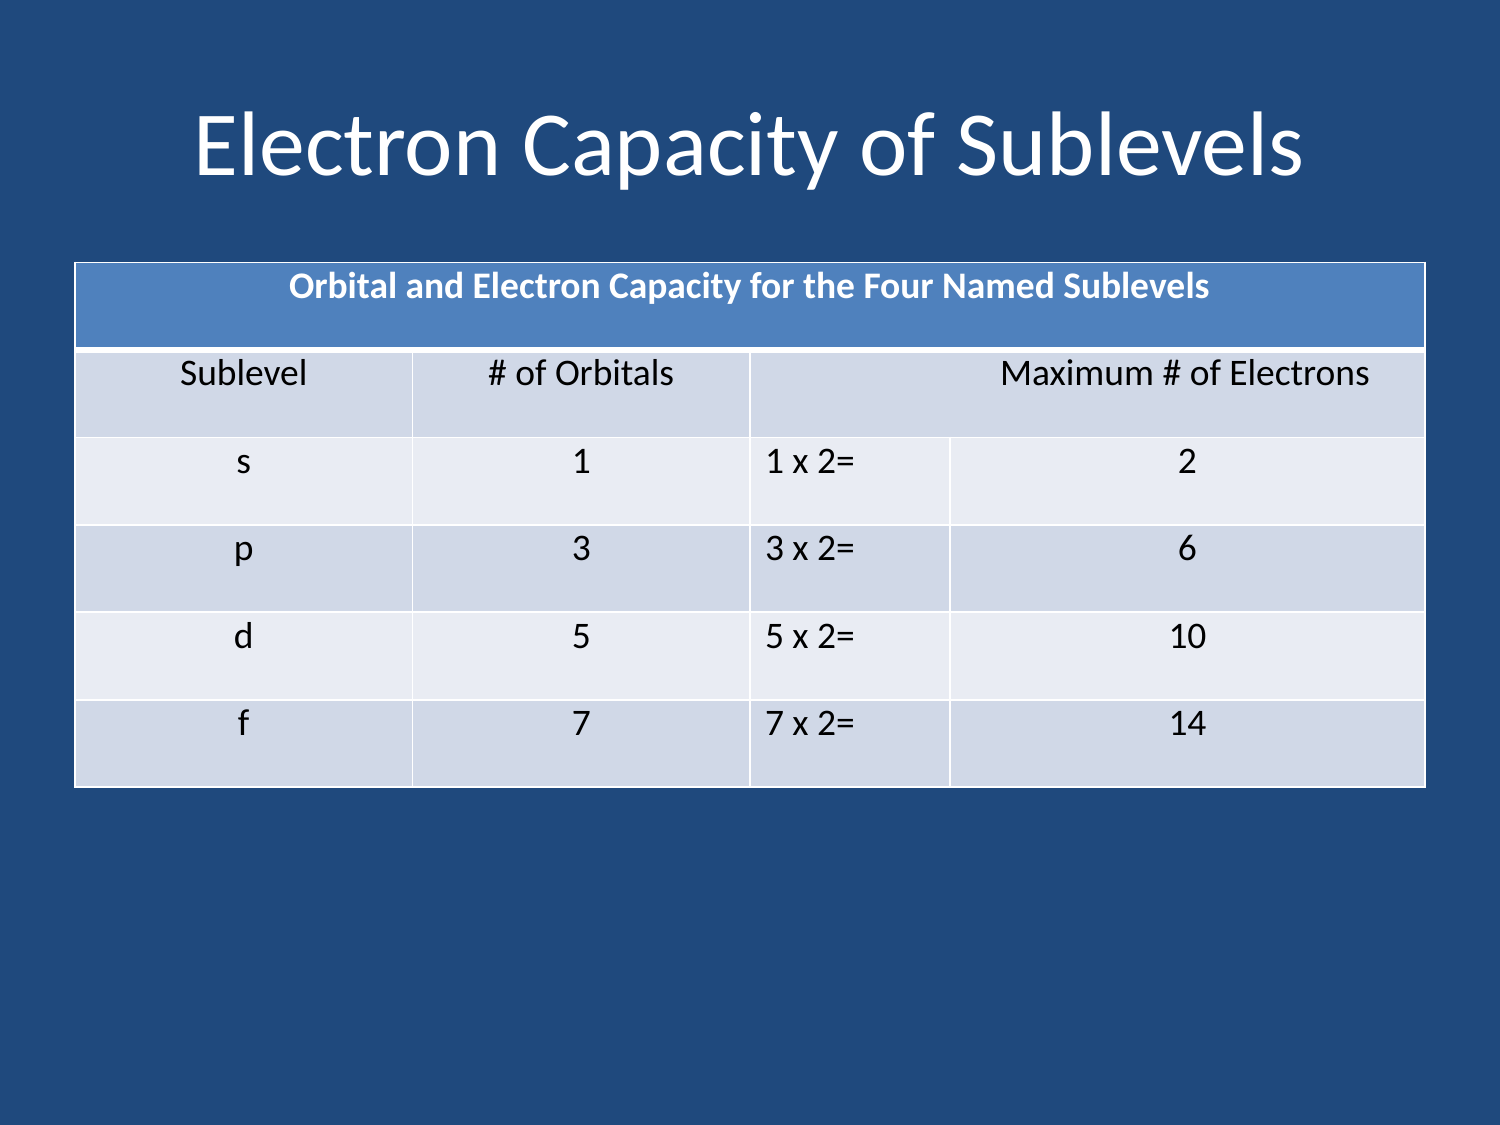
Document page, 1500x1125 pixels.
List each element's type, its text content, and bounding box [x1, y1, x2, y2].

table_cell 5 x 2= [751, 613, 949, 699]
table_cell 2 [951, 438, 1424, 524]
table_cell f [76, 701, 412, 786]
table_cell Sublevel [76, 353, 412, 437]
table_cell 3 x 2= [751, 526, 949, 611]
table_cell 14 [951, 701, 1424, 786]
table_cell d [76, 613, 412, 699]
table_cell p [76, 526, 412, 611]
table_header Orbital and Electron Capacity for the Four Named Sublevels [76, 263, 1424, 347]
table_cell Maximum # of Electrons [751, 353, 1424, 437]
table_cell s [76, 438, 412, 524]
table_cell 3 [413, 526, 749, 611]
title Electron Capacity of Sublevels [75, 45, 1425, 233]
table_cell 1 x 2= [751, 438, 949, 524]
table_cell 7 [413, 701, 749, 786]
table_cell # of Orbitals [413, 353, 749, 437]
table_cell 1 [413, 438, 749, 524]
table_cell 5 [413, 613, 749, 699]
table_cell 6 [951, 526, 1424, 611]
table_cell 7 x 2= [751, 701, 949, 786]
table_cell 10 [951, 613, 1424, 699]
